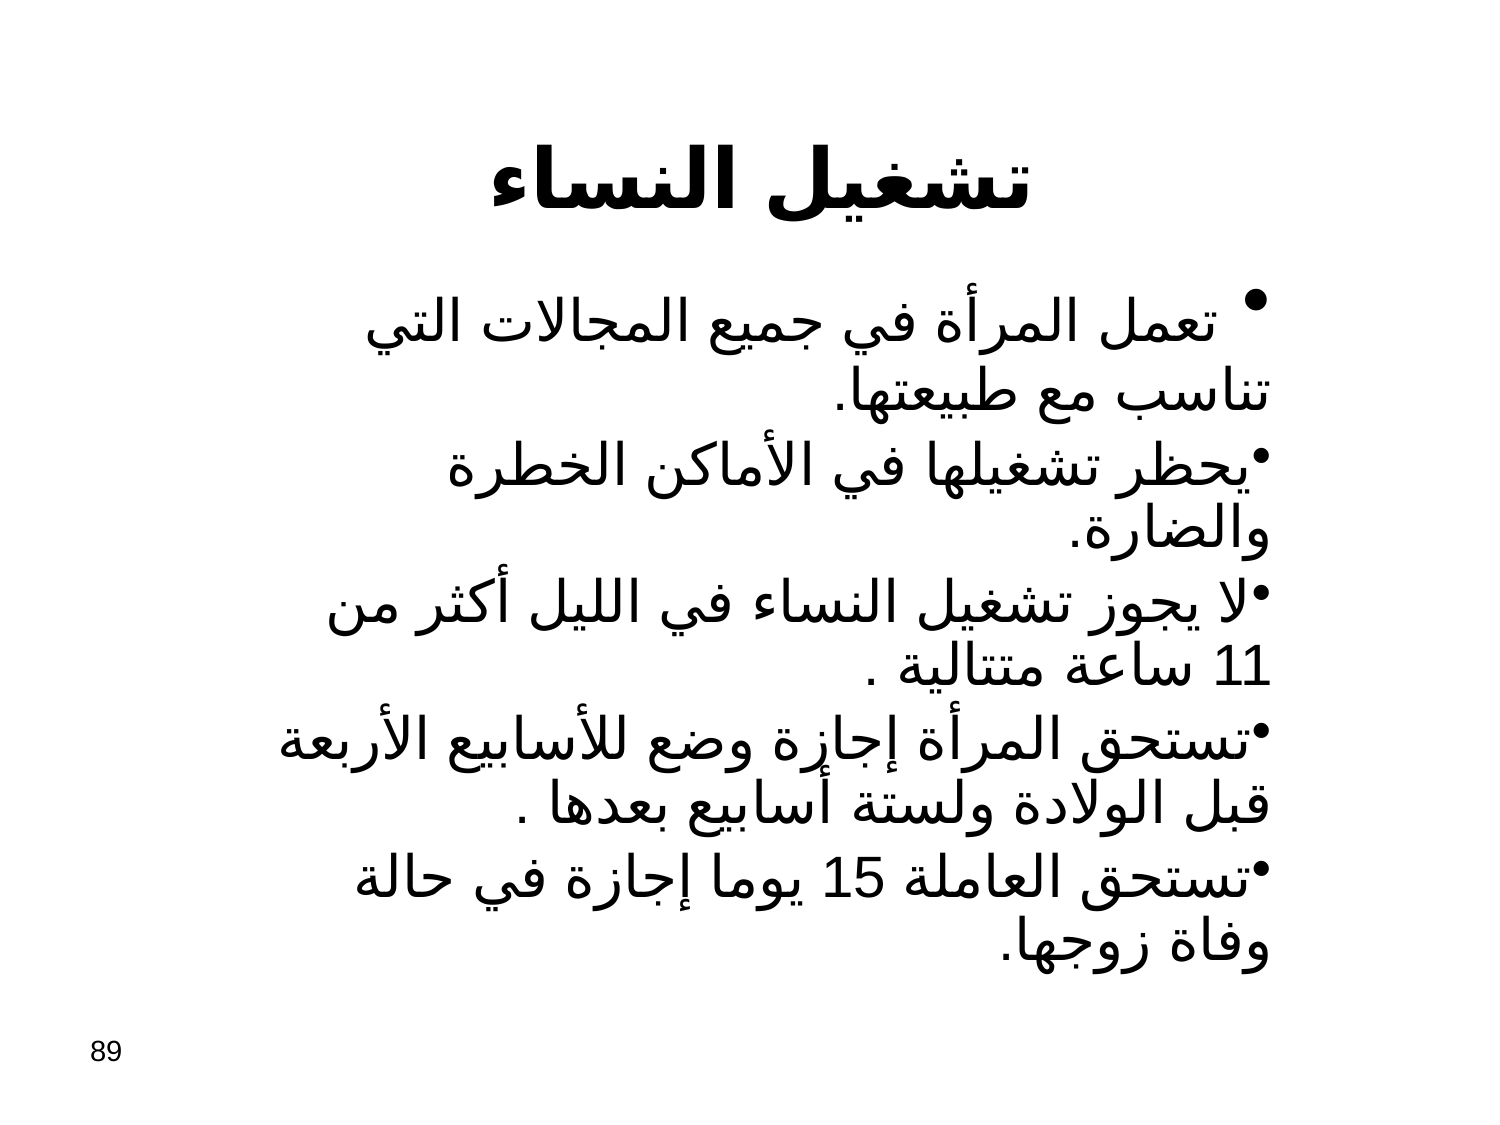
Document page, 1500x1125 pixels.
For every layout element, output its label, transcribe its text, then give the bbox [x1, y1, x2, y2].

title تشغيل النساء [112, 99, 1388, 251]
subtitle تعمل المرأة في جميع المجالات التي تناسب مع طبيعتها. يحظر تشغيلها في الأماكن الخطرة والضارة. لا يجوز تشغيل النساء في الليل أكثر من 11 ساعة متتالية . تستحق المرأة إجازة وضع للأسابيع الأربعة قبل الولادة ولستة أسابيع بعدها . تستحق العاملة 15 يوما إجازة في حالة وفاة زوجها. [237, 262, 1288, 863]
slide_number 89 [74, 1024, 426, 1103]
